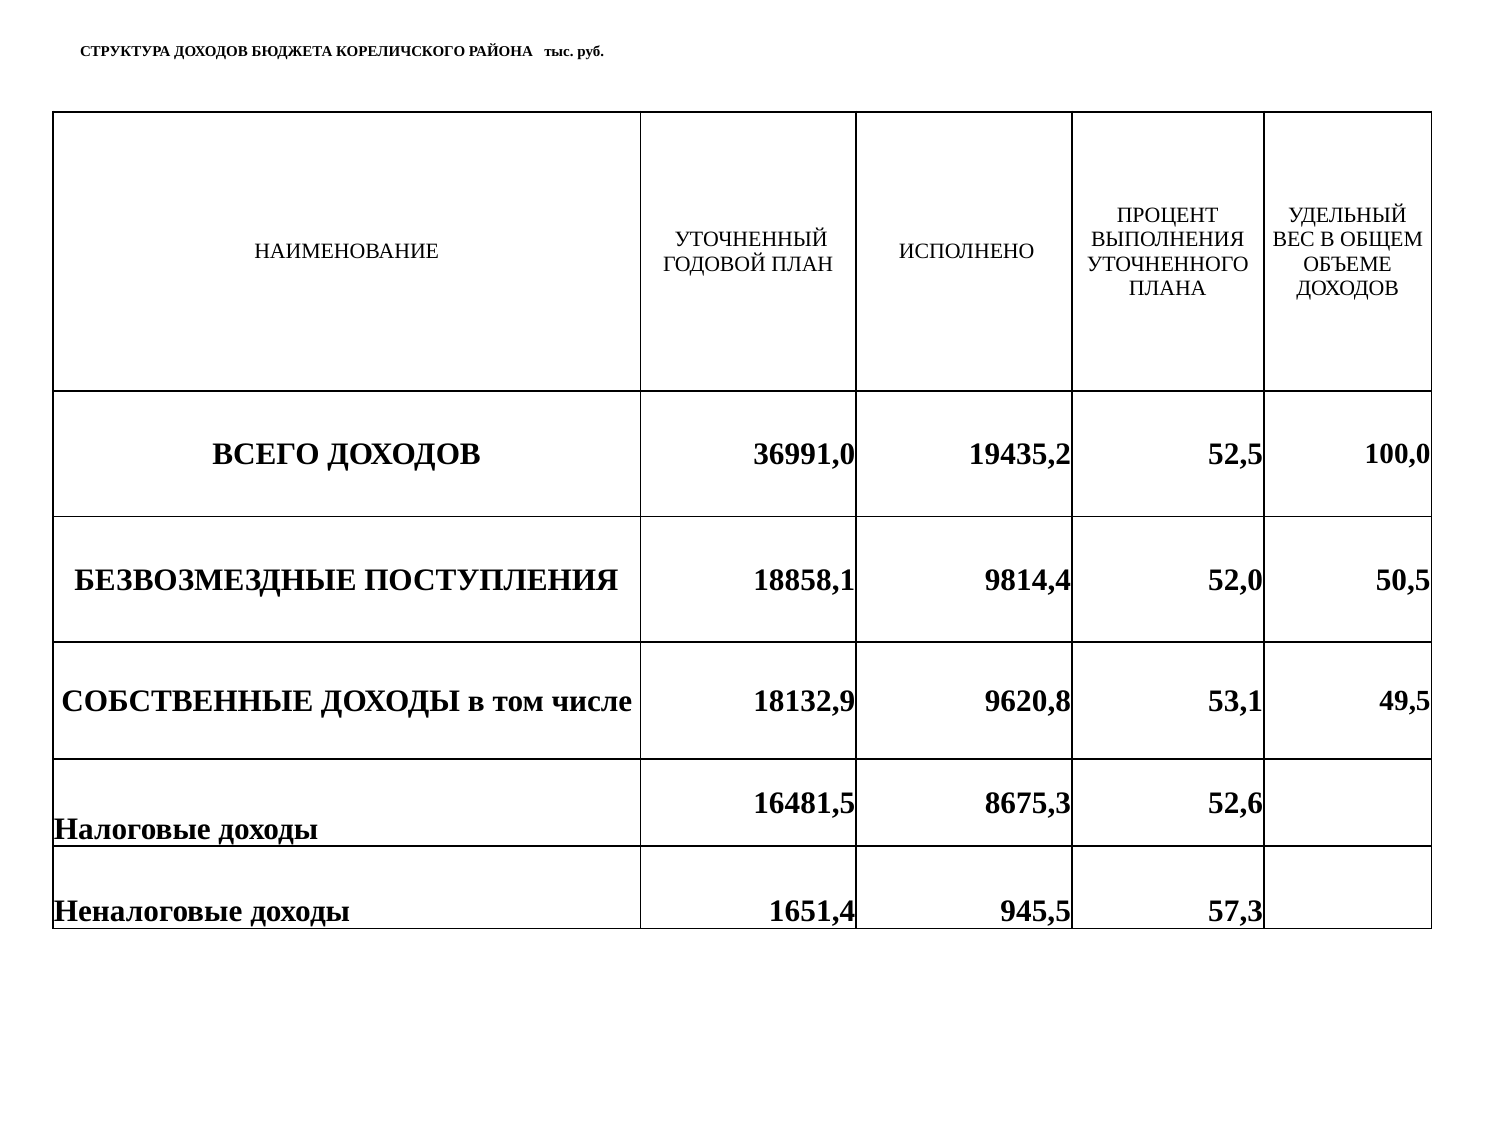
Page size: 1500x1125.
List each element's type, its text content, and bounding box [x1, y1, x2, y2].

table_header УТОЧНЕННЫЙ ГОДОВОЙ ПЛАН [641, 113, 855, 390]
table_header НАИМЕНОВАНИЕ [54, 113, 640, 390]
table_cell 50,5 [1265, 517, 1431, 641]
table_cell 36991,0 [641, 392, 855, 516]
table_cell 19435,2 [857, 392, 1071, 516]
table_cell 16481,5 [641, 760, 855, 845]
table_cell БЕЗВОЗМЕЗДНЫЕ ПОСТУПЛЕНИЯ [54, 517, 640, 641]
table_cell ВСЕГО ДОХОДОВ [54, 392, 640, 516]
table_cell 52,0 [1073, 517, 1263, 641]
title СТРУКТУРА ДОХОДОВ БЮДЖЕТА КОРЕЛИЧСКОГО РАЙОНА тыс. руб. [64, 33, 1483, 68]
table_cell 49,5 [1265, 643, 1431, 758]
table_cell 945,5 [857, 847, 1071, 928]
table_cell 100,0 [1265, 392, 1431, 516]
table_cell 52,5 [1073, 392, 1263, 516]
table_cell 57,3 [1073, 847, 1263, 928]
table_cell 52,6 [1073, 760, 1263, 845]
table_cell 9620,8 [857, 643, 1071, 758]
table_cell Налоговые доходы [54, 760, 640, 845]
table_cell 53,1 [1073, 643, 1263, 758]
table_cell 18858,1 [641, 517, 855, 641]
table_header УДЕЛЬНЫЙ ВЕС В ОБЩЕМ ОБЪЕМЕ ДОХОДОВ [1265, 113, 1431, 390]
table_cell [1265, 847, 1431, 928]
table_cell 1651,4 [641, 847, 855, 928]
table_cell 9814,4 [857, 517, 1071, 641]
table_cell 8675,3 [857, 760, 1071, 845]
table_header ПРОЦЕНТ ВЫПОЛНЕНИЯ УТОЧНЕННОГО ПЛАНА [1073, 113, 1263, 390]
table_cell СОБСТВЕННЫЕ ДОХОДЫ в том числе [54, 643, 640, 758]
table_cell 18132,9 [641, 643, 855, 758]
table_cell [1265, 760, 1431, 845]
table_header ИСПОЛНЕНО [857, 113, 1071, 390]
table_cell Неналоговые доходы [54, 847, 640, 928]
